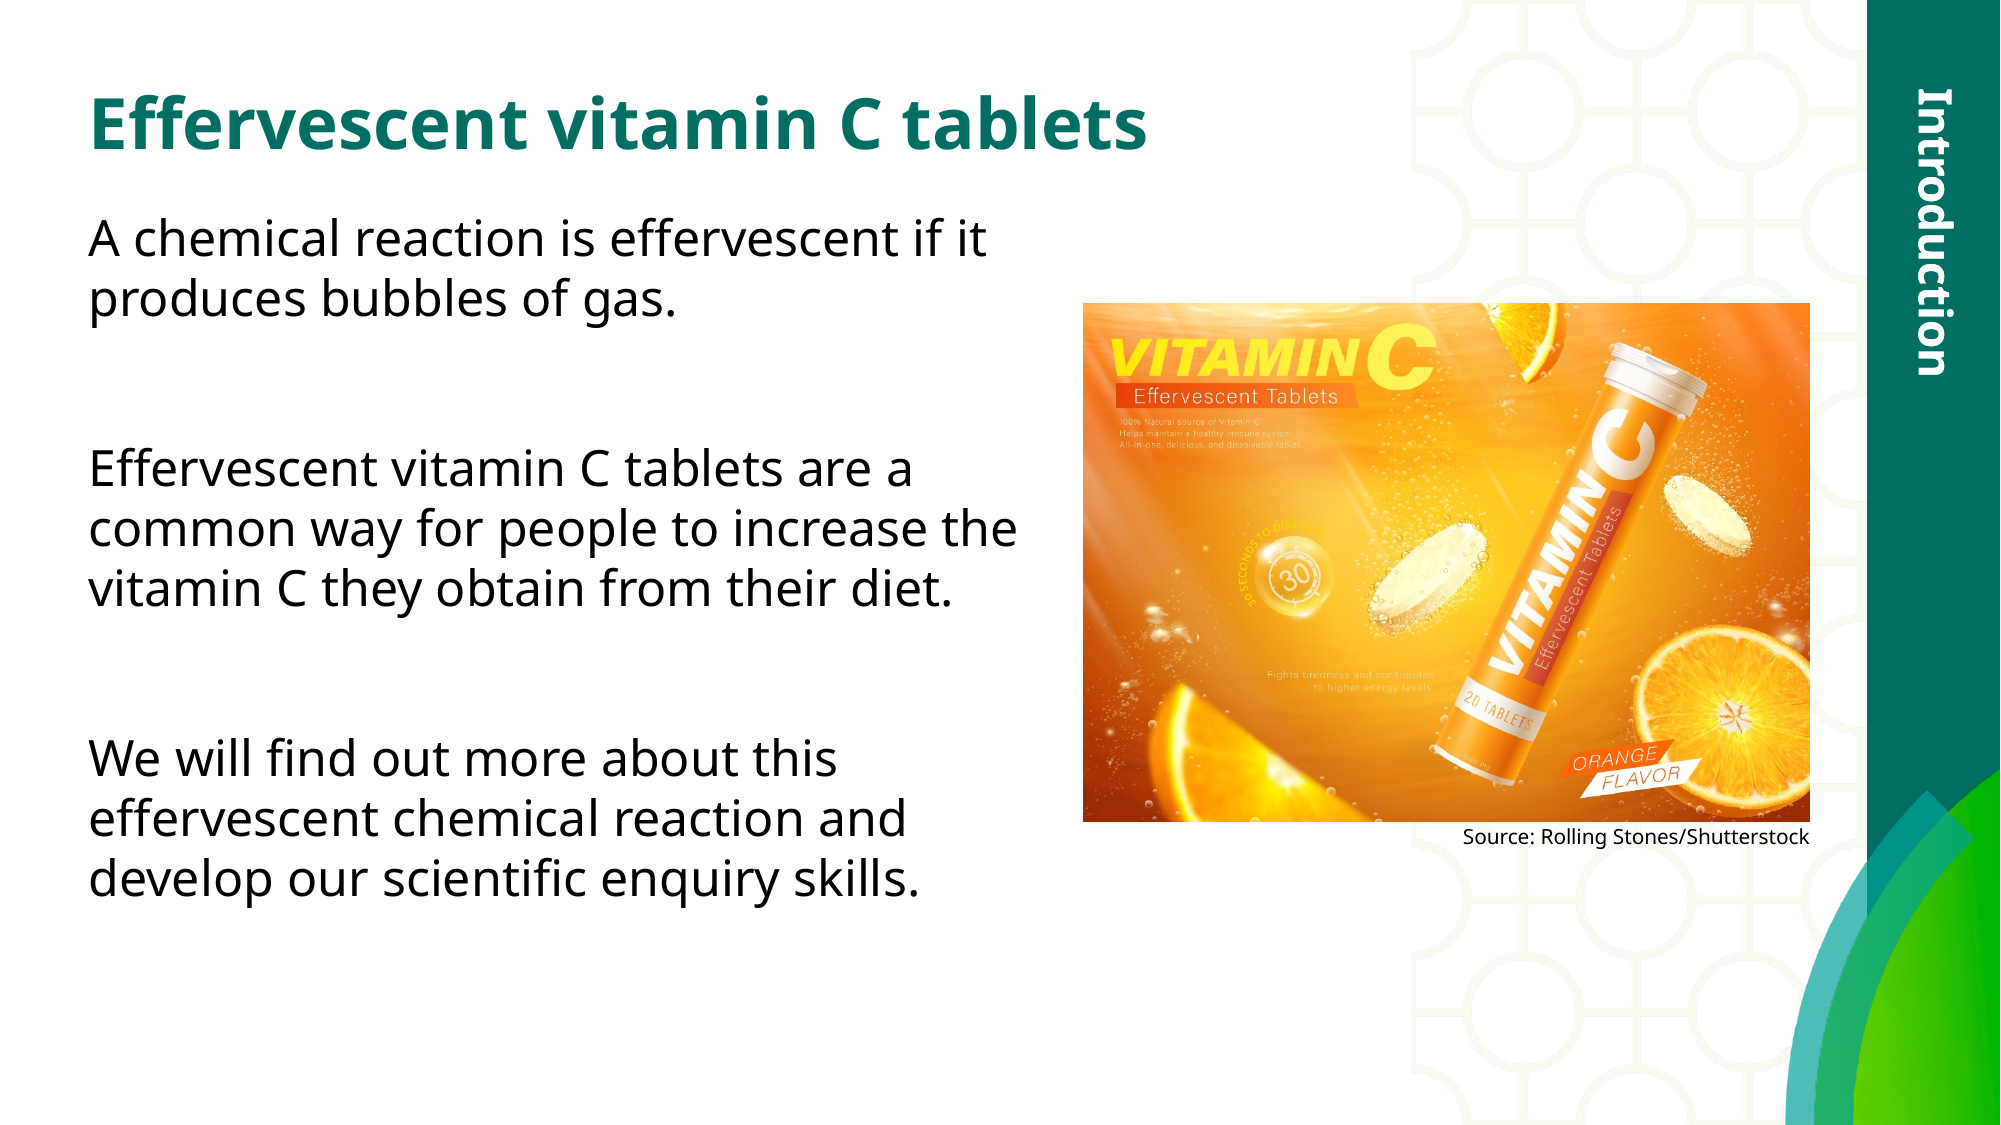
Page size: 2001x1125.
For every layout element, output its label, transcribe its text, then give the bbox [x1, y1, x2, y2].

title Effervescent vitamin C tablets [88, 88, 1654, 161]
list A chemical reaction is effervescent if it produces bubbles of gas. Effervescent vitamin C tablets are a common way for people to increase the vitamin C they obtain from their diet. We will find out more about this effervescent chemical reaction and develop our scientific enquiry skills. [88, 206, 1063, 1007]
text_box Introduction [1867, 88, 2000, 765]
text_box Source: Rolling Stones/Shutterstock [1448, 816, 1825, 856]
picture [1083, 0, 2001, 1125]
